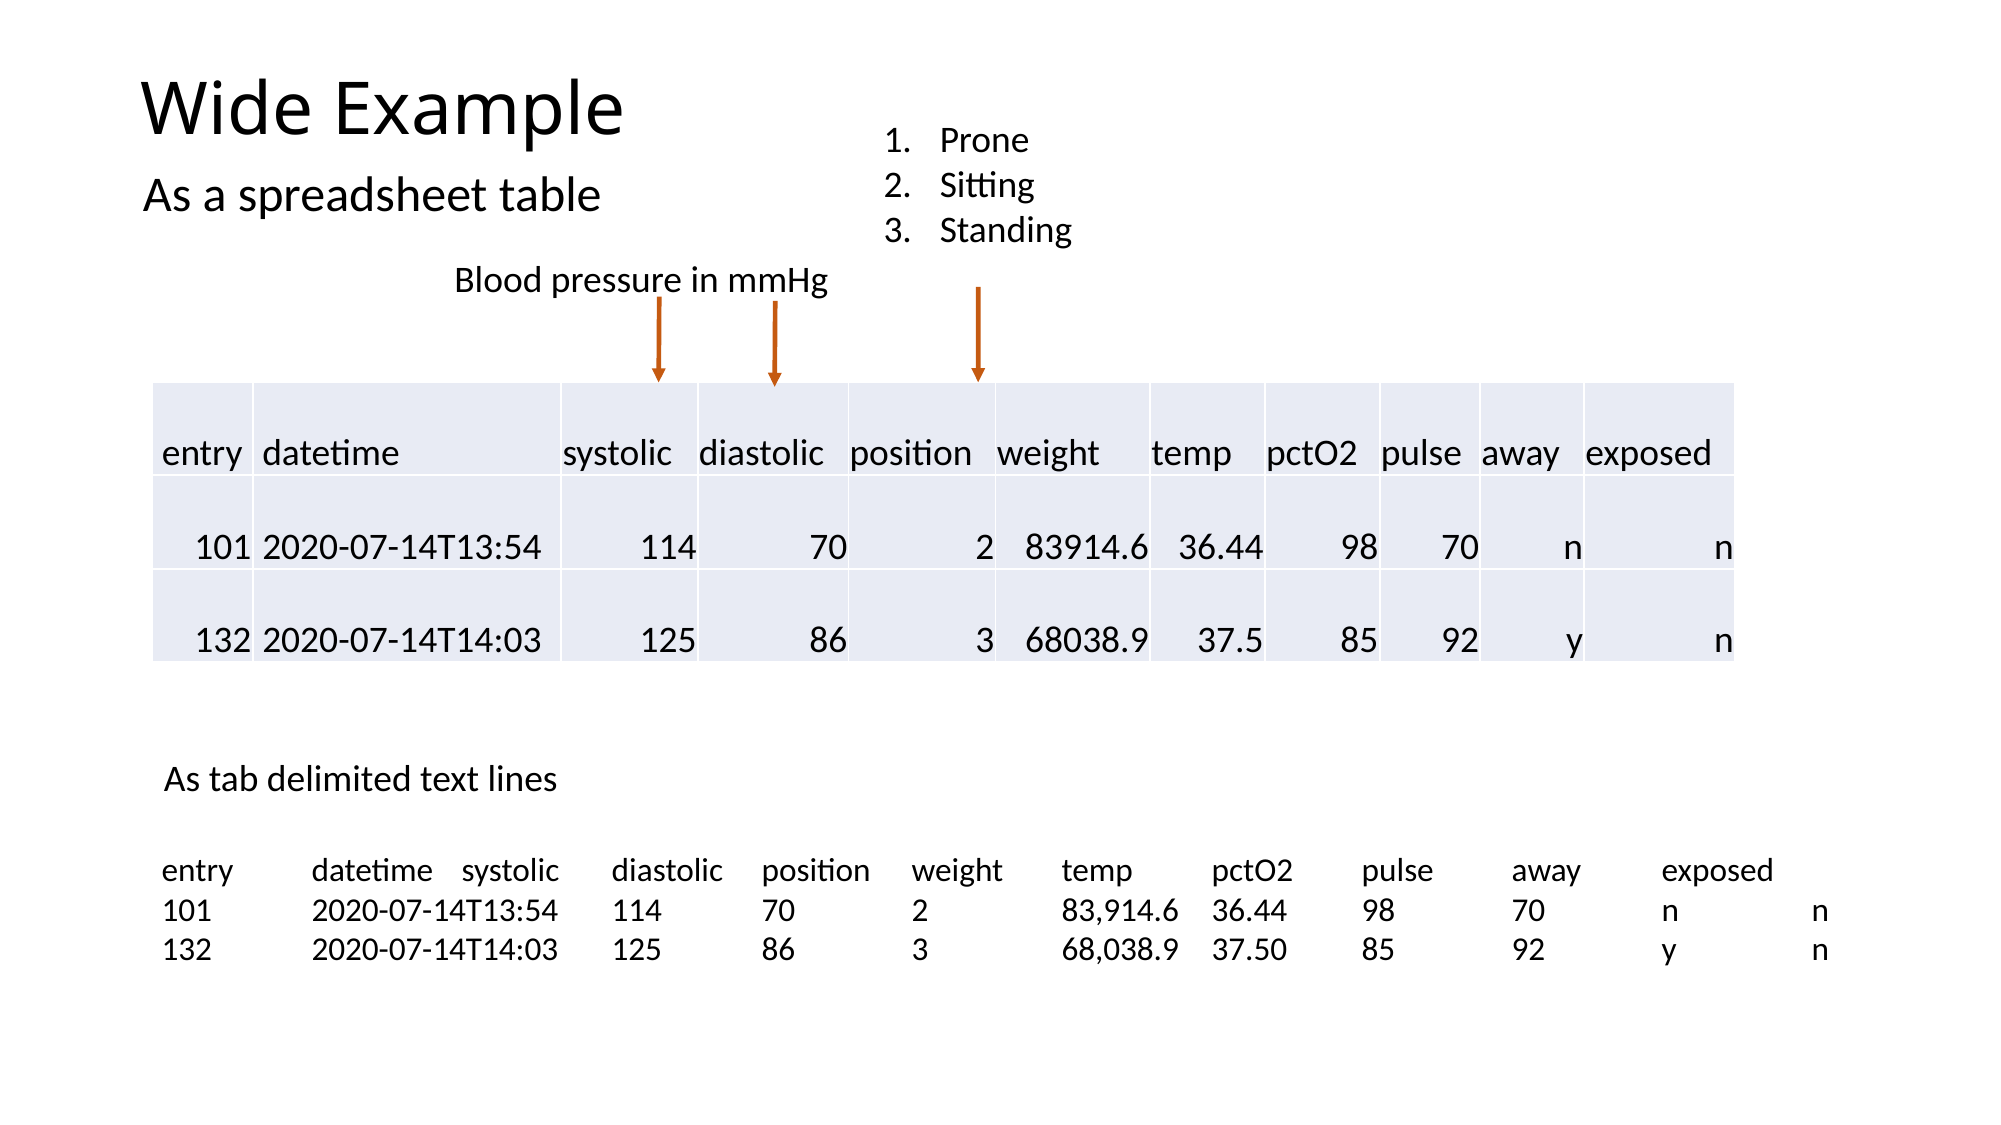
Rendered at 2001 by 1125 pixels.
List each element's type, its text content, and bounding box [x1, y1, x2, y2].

table_header diastolic [699, 383, 848, 474]
table_header pctO2 [1266, 383, 1379, 474]
table_cell 83914.6 [996, 476, 1149, 568]
table_cell 68038.9 [996, 570, 1149, 661]
text_box As tab delimited text lines [149, 746, 574, 807]
title Wide Example [125, 74, 1983, 148]
table_cell 92 [1381, 570, 1479, 661]
table_cell 86 [699, 570, 848, 661]
table_cell n [1585, 570, 1734, 661]
table_cell 2 [849, 476, 995, 568]
table_header systolic [562, 383, 697, 474]
table_header temp [1151, 383, 1264, 474]
text_box Blood pressure in mmHg [439, 247, 844, 308]
table_cell 2020-07-14T13:54 [254, 476, 560, 568]
table_cell 132 [153, 570, 252, 661]
table_header datetime [254, 383, 560, 474]
text_box entry datetime systolic diastolic position weight temp pctO2 pulse away exposed 101 2020-07-14T13:54 114 70 2 83,914.6 36.44 98 70 n n 132 2020-07-14T14:03 125 86 3 68,038.9 37.50 85 92 y n [146, 840, 2000, 975]
table_cell 70 [699, 476, 848, 568]
table_cell n [1585, 476, 1734, 568]
table_header entry [153, 383, 252, 474]
table_header weight [996, 383, 1149, 474]
text_box As a spreadsheet table [128, 154, 617, 230]
table_cell 125 [562, 570, 697, 661]
table_cell 114 [562, 476, 697, 568]
table_header position [849, 383, 995, 474]
table_cell 36.44 [1151, 476, 1264, 568]
table_header pulse [1381, 383, 1479, 474]
table_cell 70 [1381, 476, 1479, 568]
table_cell 2020-07-14T14:03 [254, 570, 560, 661]
table_cell y [1481, 570, 1583, 661]
table_cell 85 [1266, 570, 1379, 661]
table_cell n [1481, 476, 1583, 568]
table_cell 37.5 [1151, 570, 1264, 661]
table_header away [1481, 383, 1583, 474]
table_cell 3 [849, 570, 995, 661]
table_cell 98 [1266, 476, 1379, 568]
table_header exposed [1585, 383, 1734, 474]
table_cell 101 [153, 476, 252, 568]
text_box Prone Sitting Standing [868, 107, 1088, 258]
